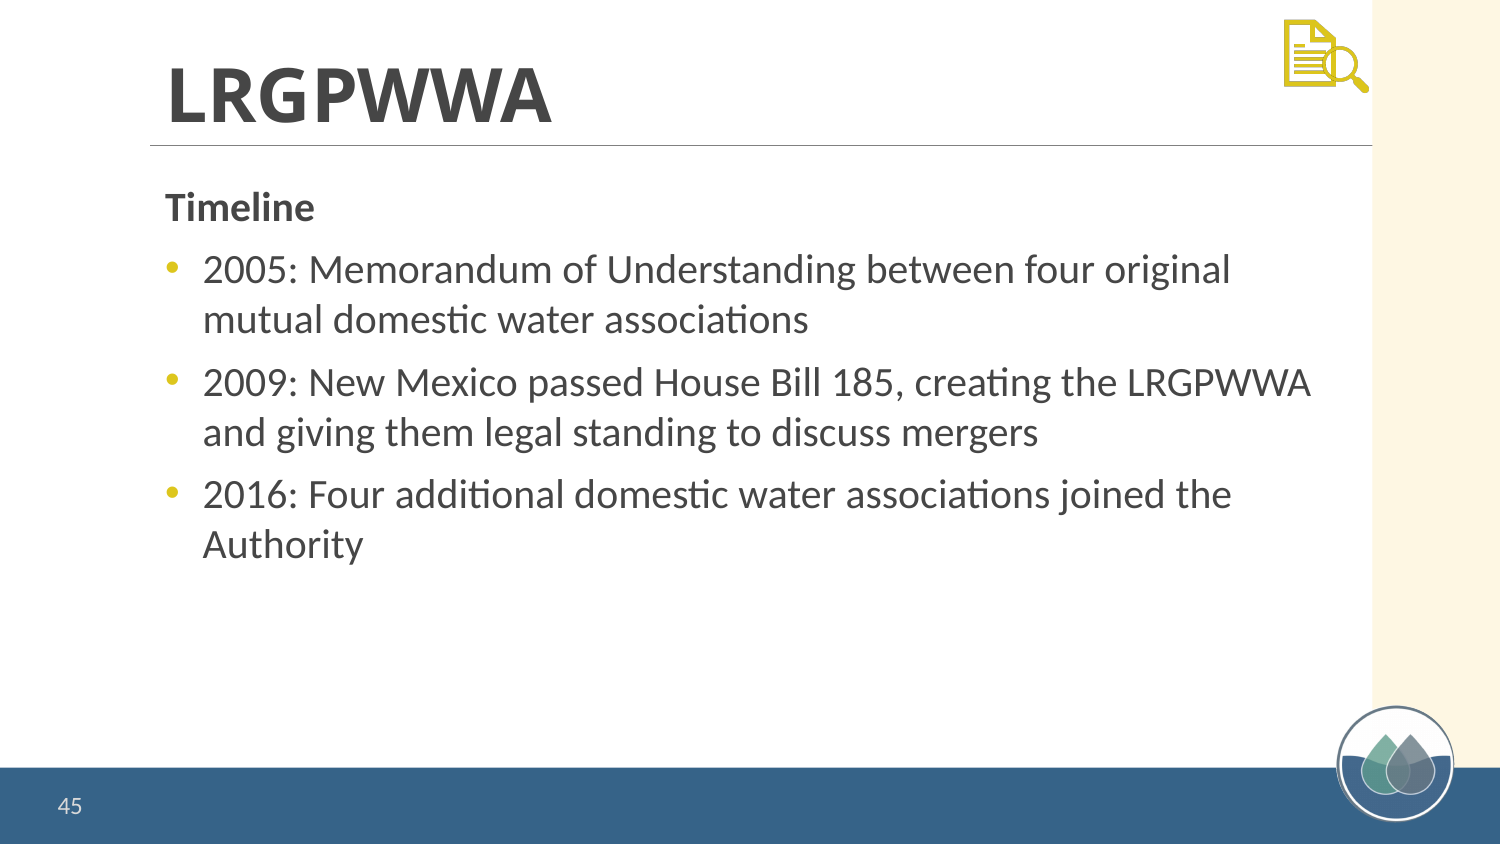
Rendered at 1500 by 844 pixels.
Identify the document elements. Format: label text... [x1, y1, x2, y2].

title LRGPWWA [150, 21, 1373, 146]
slide_number 45 [16, 782, 124, 828]
picture [1270, 13, 1350, 21]
list Timeline 2005: Memorandum of Understanding between four original mutual domestic water associations 2009: New Mexico passed House Bill 185, creating the LRGPWWA and giving them legal standing to discuss mergers 2016: Four additional domestic water associations joined the Authority [150, 171, 1373, 760]
